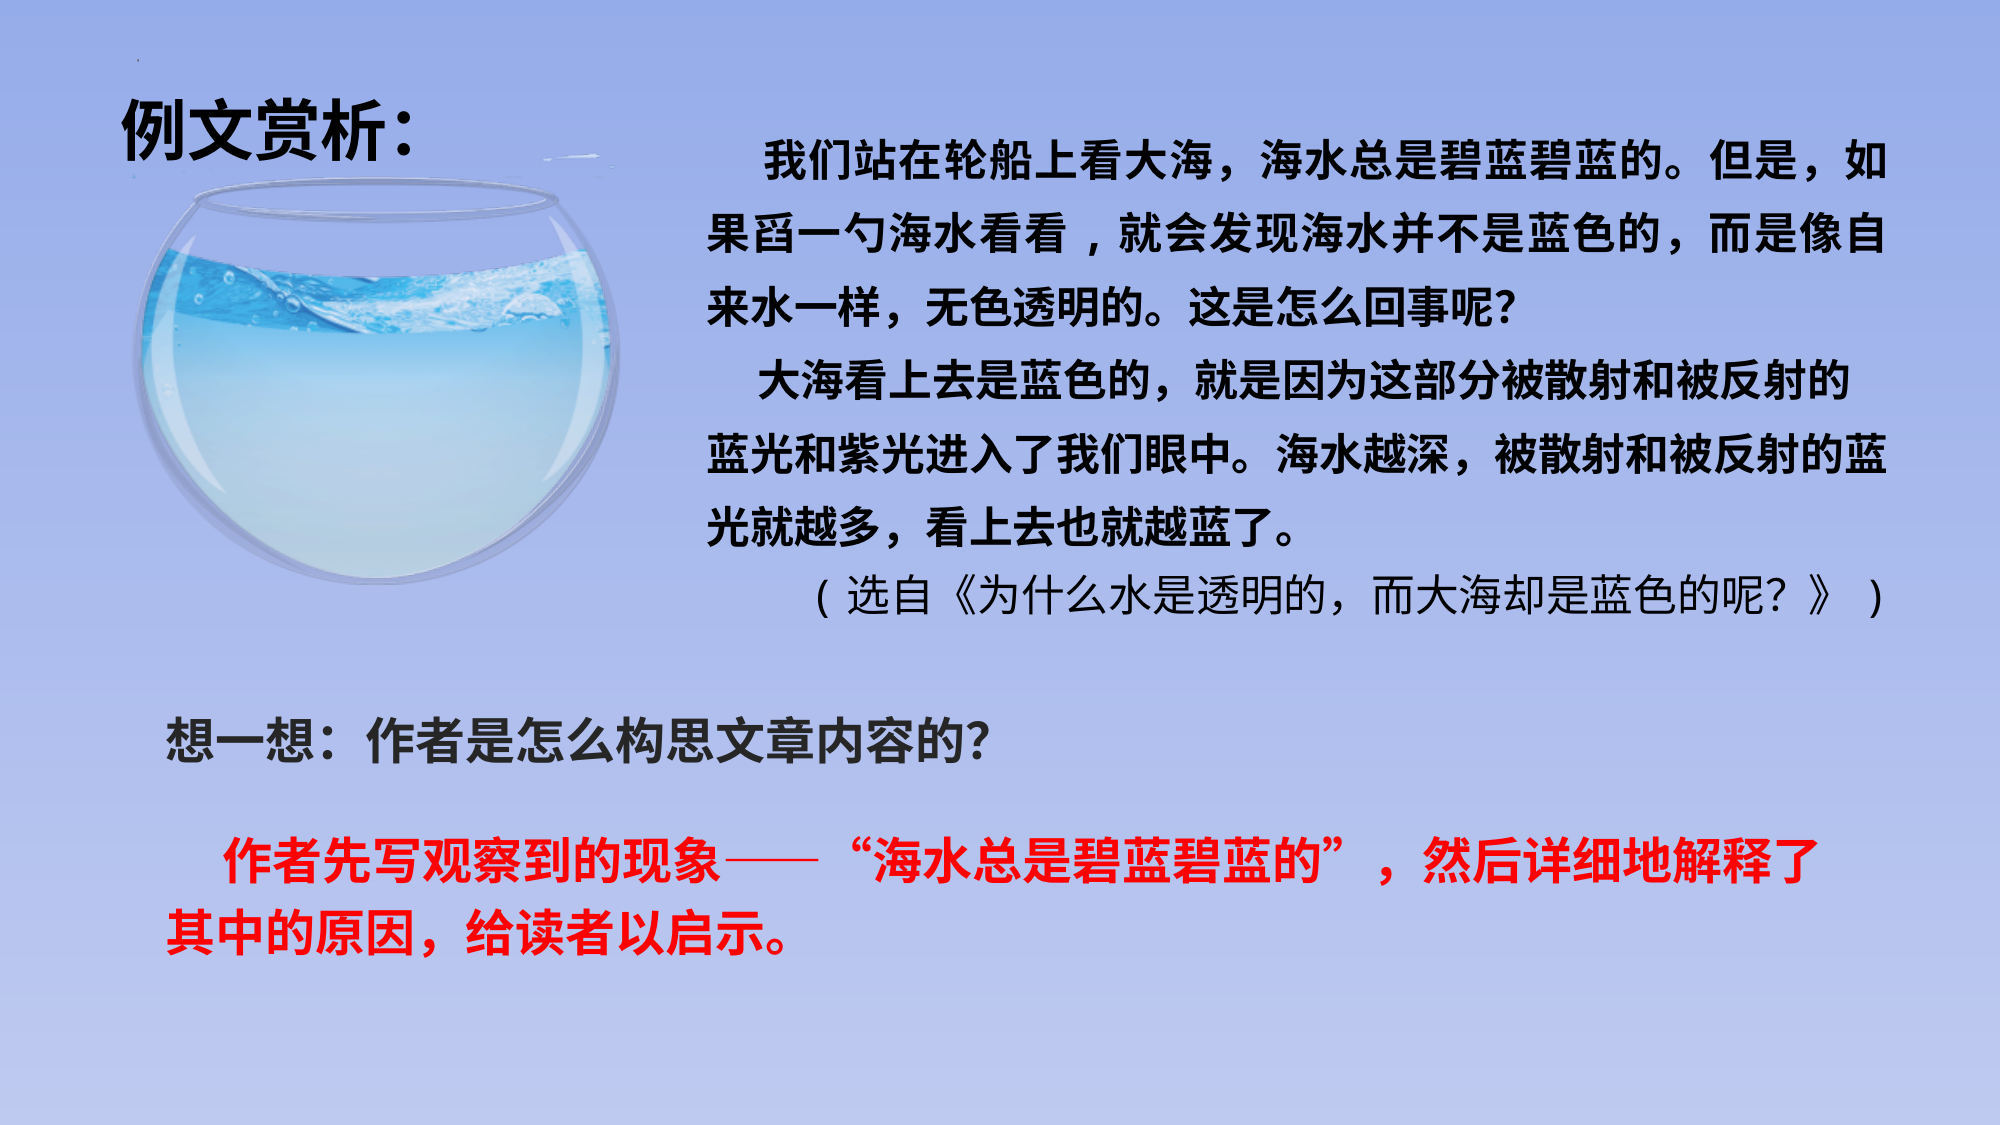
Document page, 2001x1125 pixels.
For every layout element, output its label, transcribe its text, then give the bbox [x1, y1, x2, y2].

text_box 例文赏析： [105, 81, 448, 139]
picture [105, 139, 639, 585]
text_box 想一想：作者是怎么构思文章内容的？ [150, 702, 1594, 778]
text_box 我们站在轮船上看大海，海水总是碧蓝碧蓝的。但是，如果舀一勺海水看看,就会发现海水并不是蓝色的，而是像自来水一样，无色透明的。这是怎么回事呢？ 大海看上去是蓝色的，就是因为这部分被散射和被反射的蓝光和紫光进入了我们眼中。海水越深，被散射和被反射的蓝光就越多，看上去也就越蓝了。 (选自《为什么水是透明的，而大海却是蓝色的呢？》) [691, 103, 1904, 628]
text_box 作者先写观察到的现象——“海水总是碧蓝碧蓝的”，然后详细地解释了其中的原因，给读者以启示。 [150, 810, 1875, 970]
